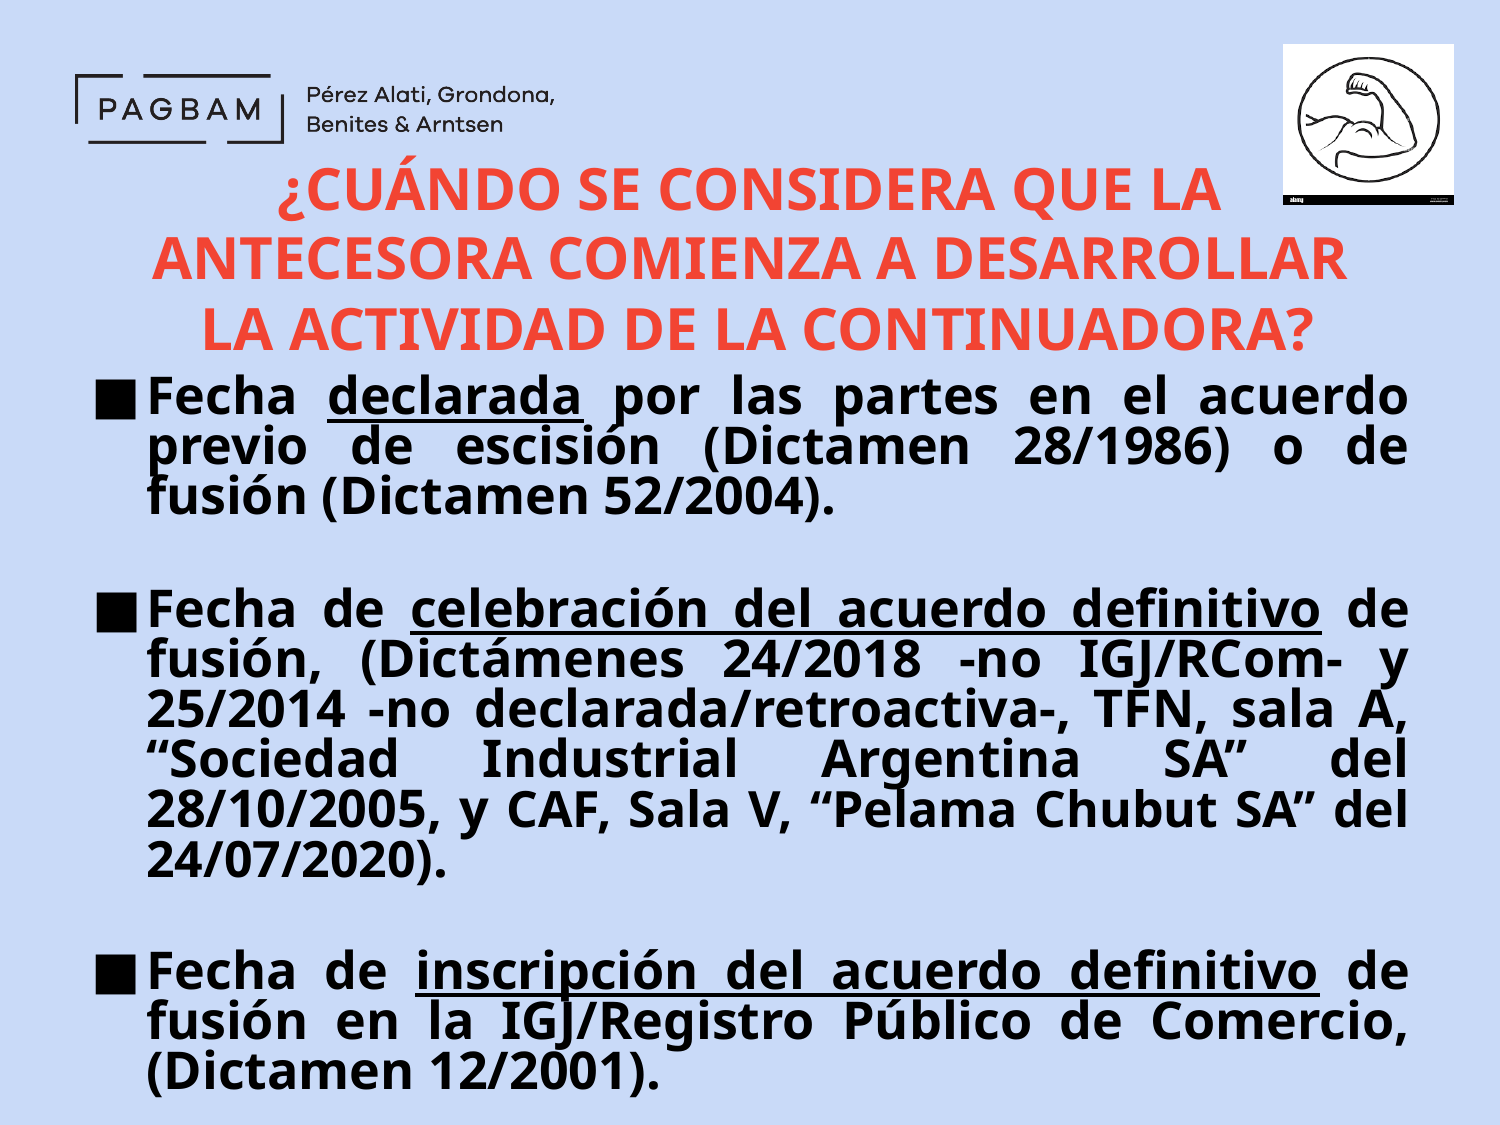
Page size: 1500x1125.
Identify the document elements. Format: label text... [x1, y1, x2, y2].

list Fecha declarada por las partes en el acuerdo previo de escisión (Dictamen 28/1986) o de fusión (Dictamen 52/2004). Fecha de celebración del acuerdo definitivo de fusión, (Dictámenes 24/2018 -no IGJ/RCom- y 25/2014 -no declarada/retroactiva-, TFN, sala A, “Sociedad Industrial Argentina SA” del 28/10/2005, y CAF, Sala V, “Pelama Chubut SA” del 24/07/2020). Fecha de inscripción del acuerdo definitivo de fusión en la IGJ/Registro Público de Comercio, (Dictamen 12/2001). [75, 323, 1425, 1040]
picture [75, 74, 554, 106]
picture [1283, 44, 1454, 206]
title ¿CUÁNDO SE CONSIDERA QUE LA ANTECESORA COMIENZA A DESARROLLAR LA ACTIVIDAD DE LA CONTINUADORA? [75, 106, 1425, 247]
